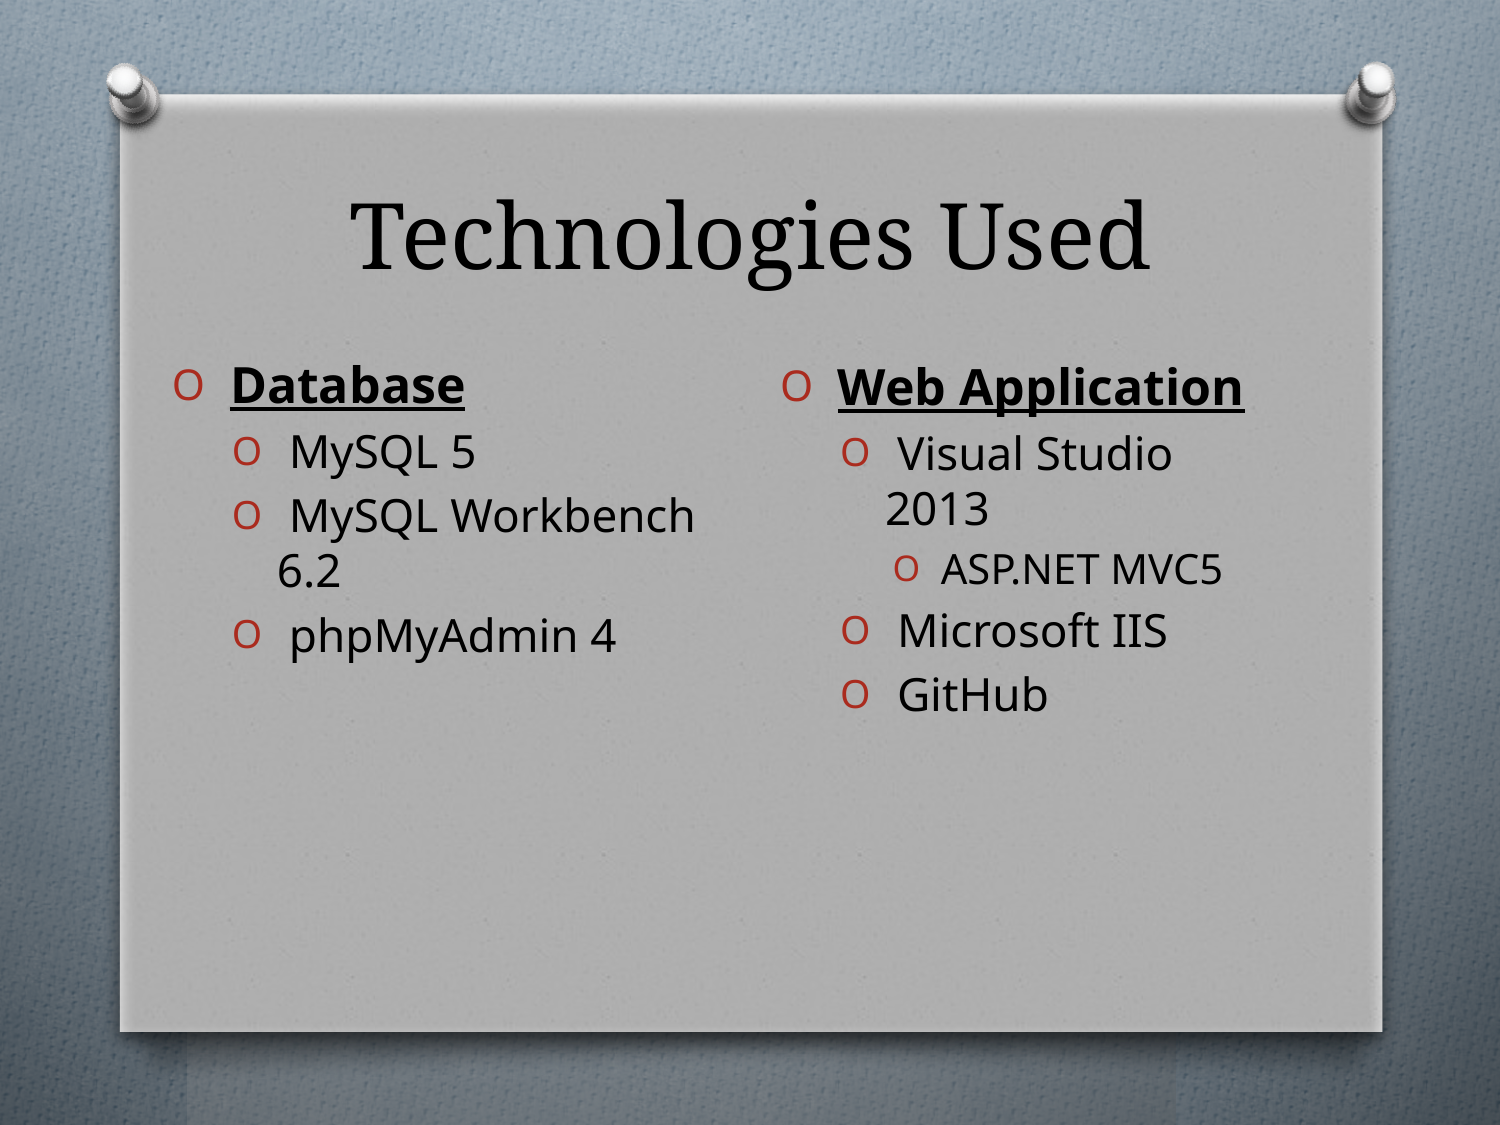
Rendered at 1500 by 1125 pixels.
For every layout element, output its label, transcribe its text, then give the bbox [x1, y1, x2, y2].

picture [1317, 35, 1439, 156]
title Technologies Used [179, 134, 1323, 332]
list Database MySQL 5 MySQL Workbench 6.2 phpMyAdmin 4 [156, 346, 741, 938]
list Web Application Visual Studio 2013 ASP.NET MVC5 Microsoft IIS GitHub [765, 347, 1290, 939]
picture [75, 29, 198, 153]
